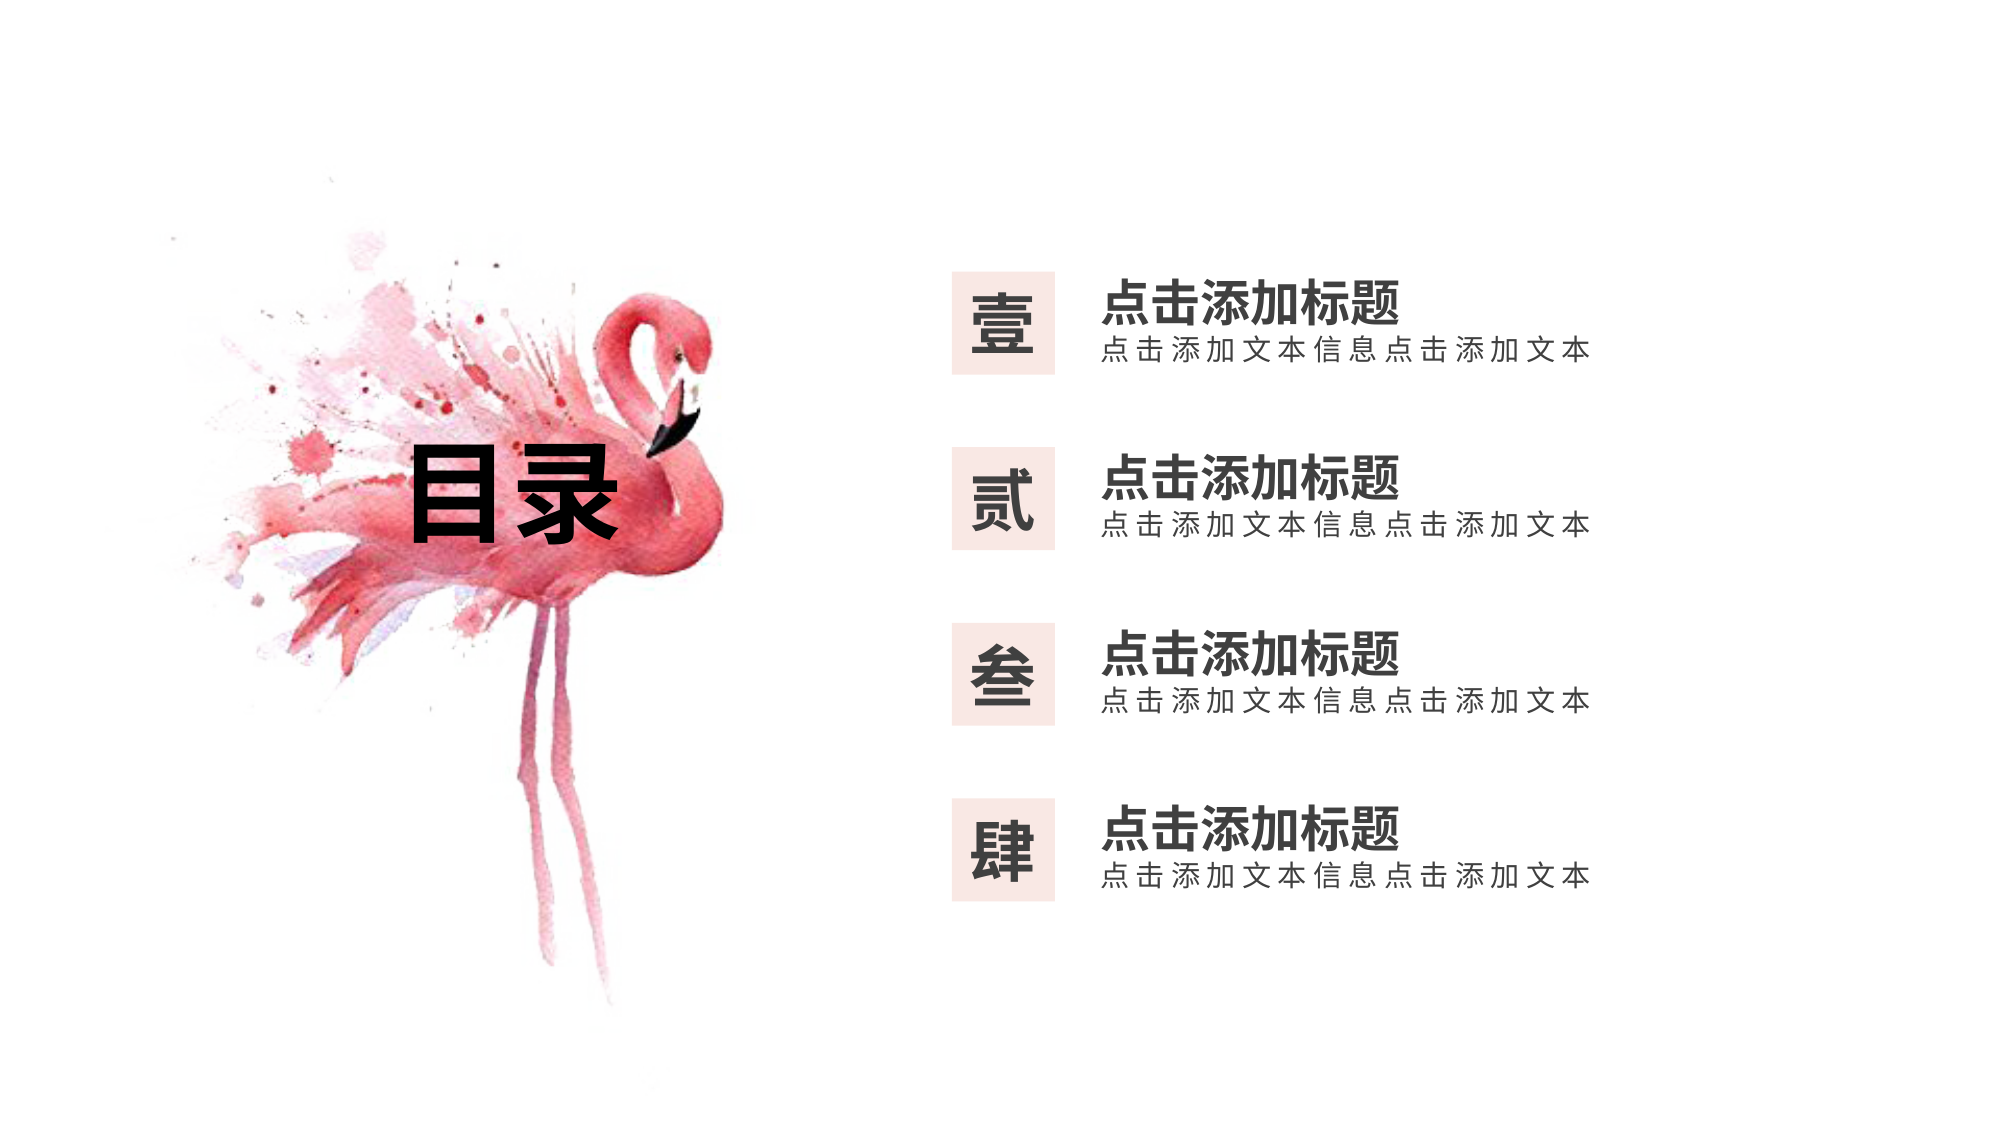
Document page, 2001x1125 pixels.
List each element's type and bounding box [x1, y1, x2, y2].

text_box [951, 439, 1660, 551]
picture [88, 100, 893, 1125]
text_box [951, 263, 1660, 375]
text_box [951, 614, 1660, 726]
text_box [951, 790, 1660, 902]
